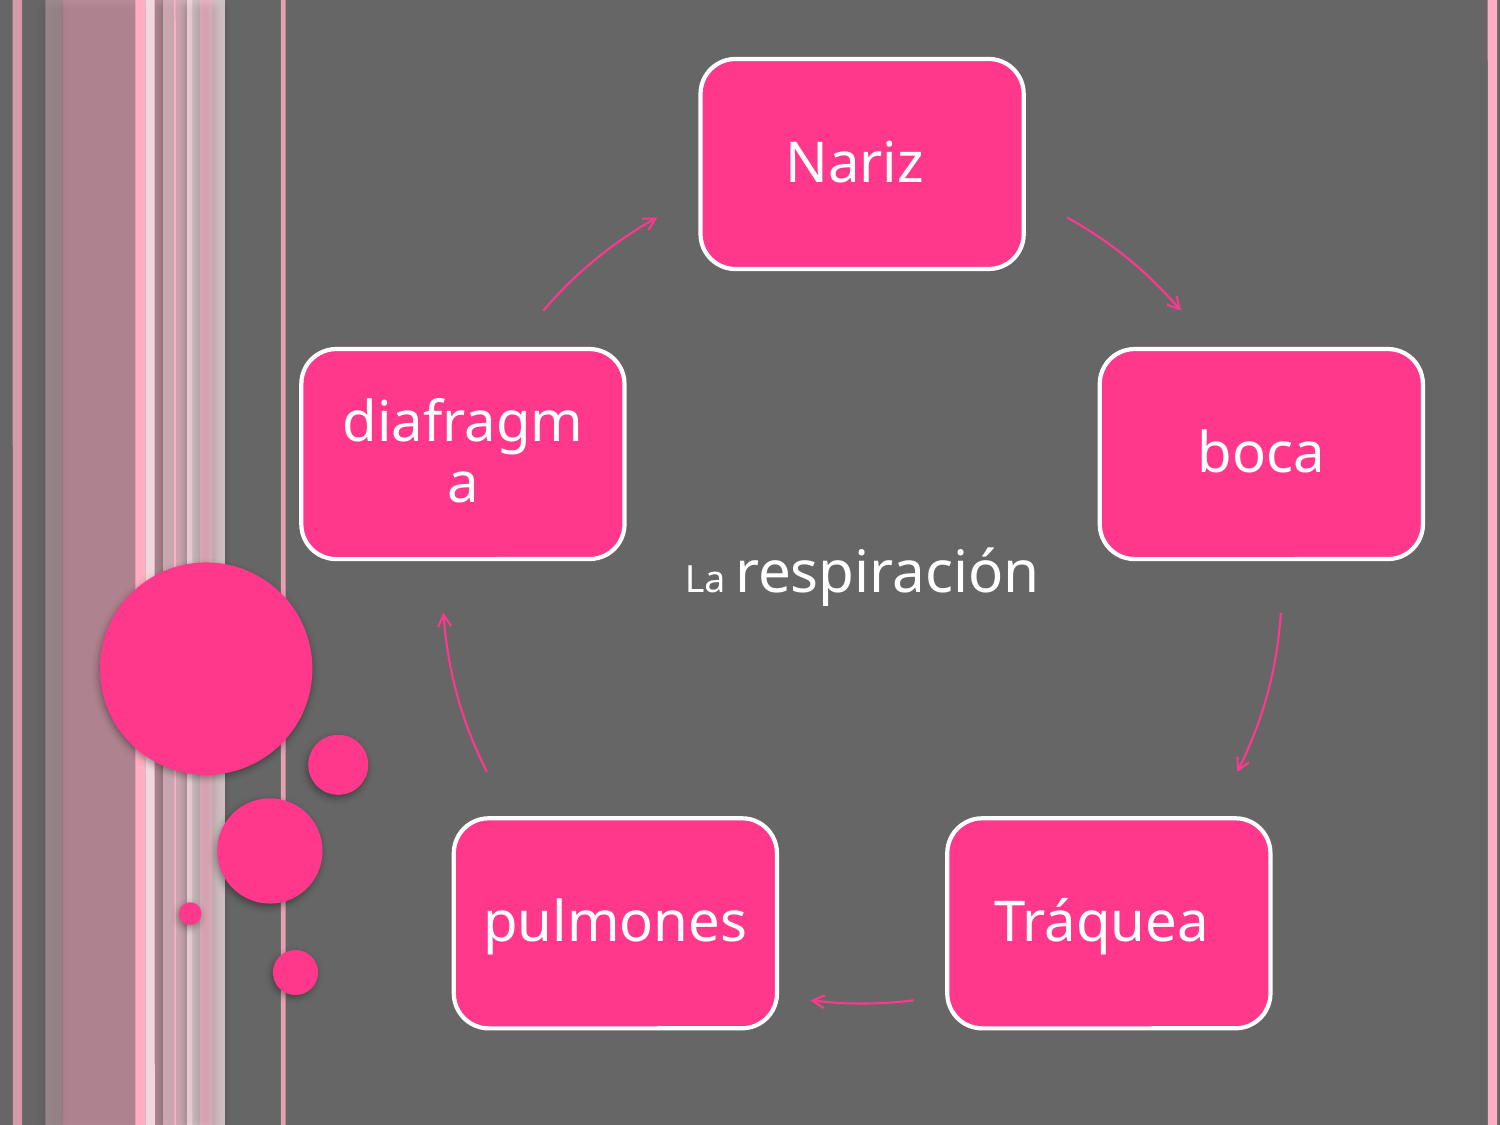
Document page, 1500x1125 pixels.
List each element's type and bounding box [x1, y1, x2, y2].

text_box [300, 53, 1424, 1048]
